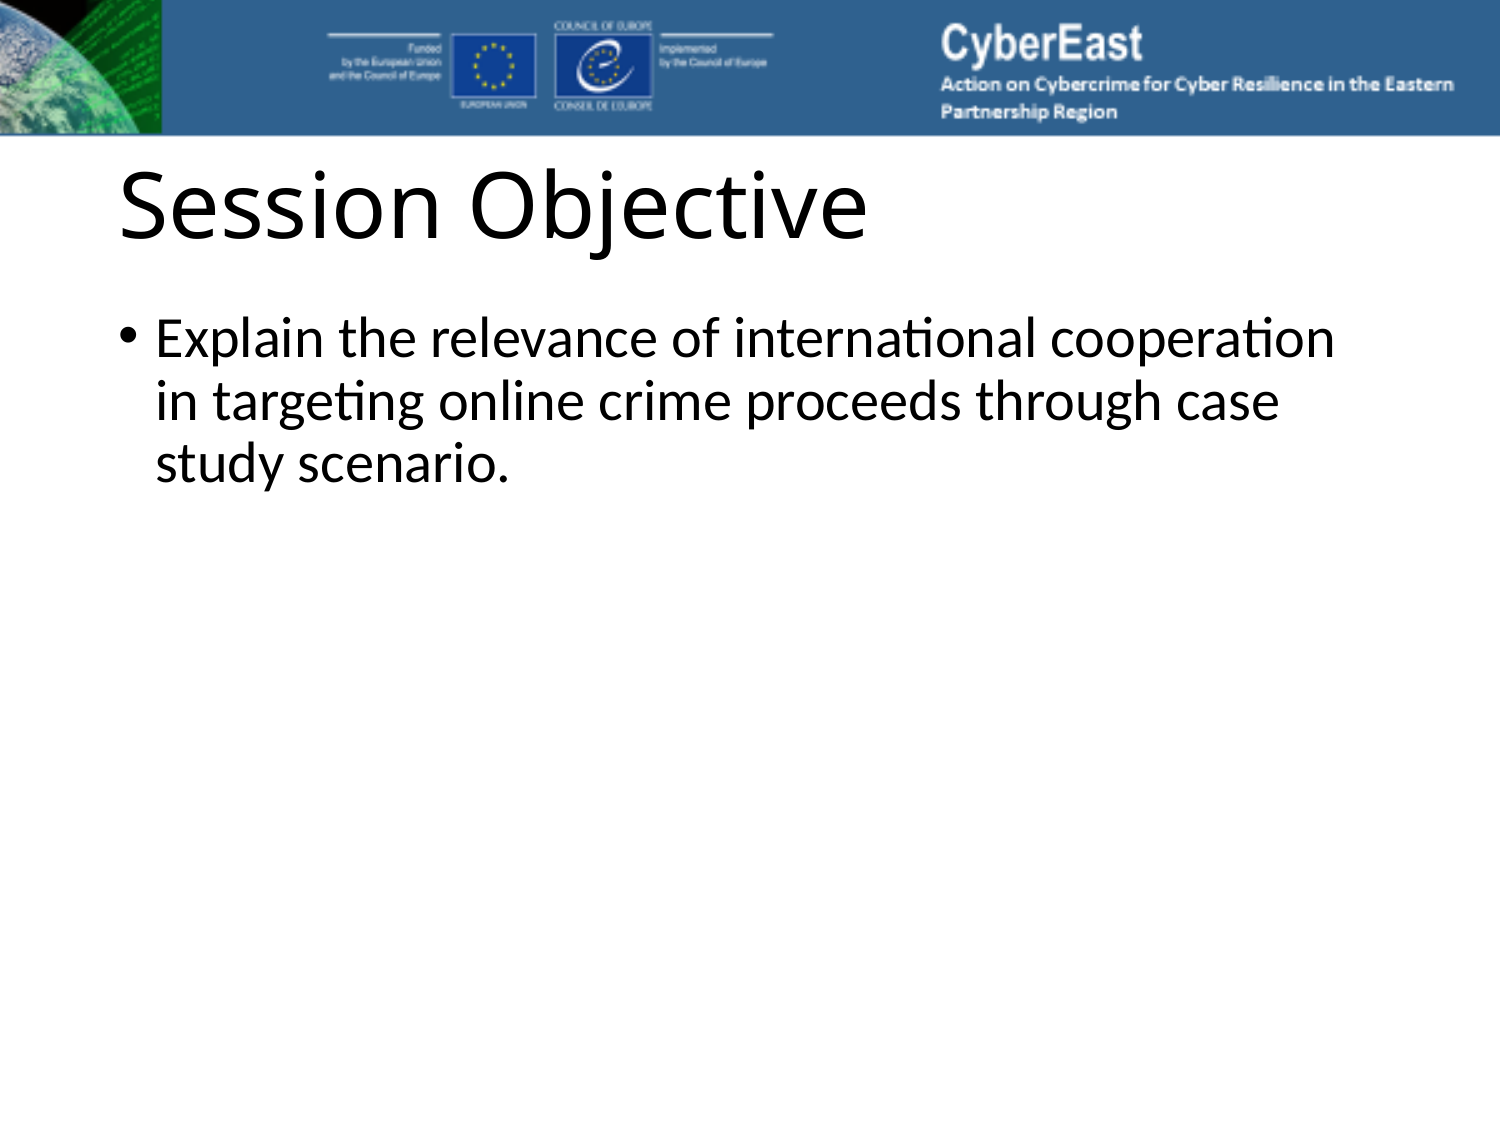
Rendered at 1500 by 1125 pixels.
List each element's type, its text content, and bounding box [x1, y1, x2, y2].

picture [0, 0, 1500, 1125]
title Session Objective [103, 100, 1397, 299]
list Explain the relevance of international cooperation in targeting online crime proceeds through case study scenario. [103, 299, 1397, 1014]
